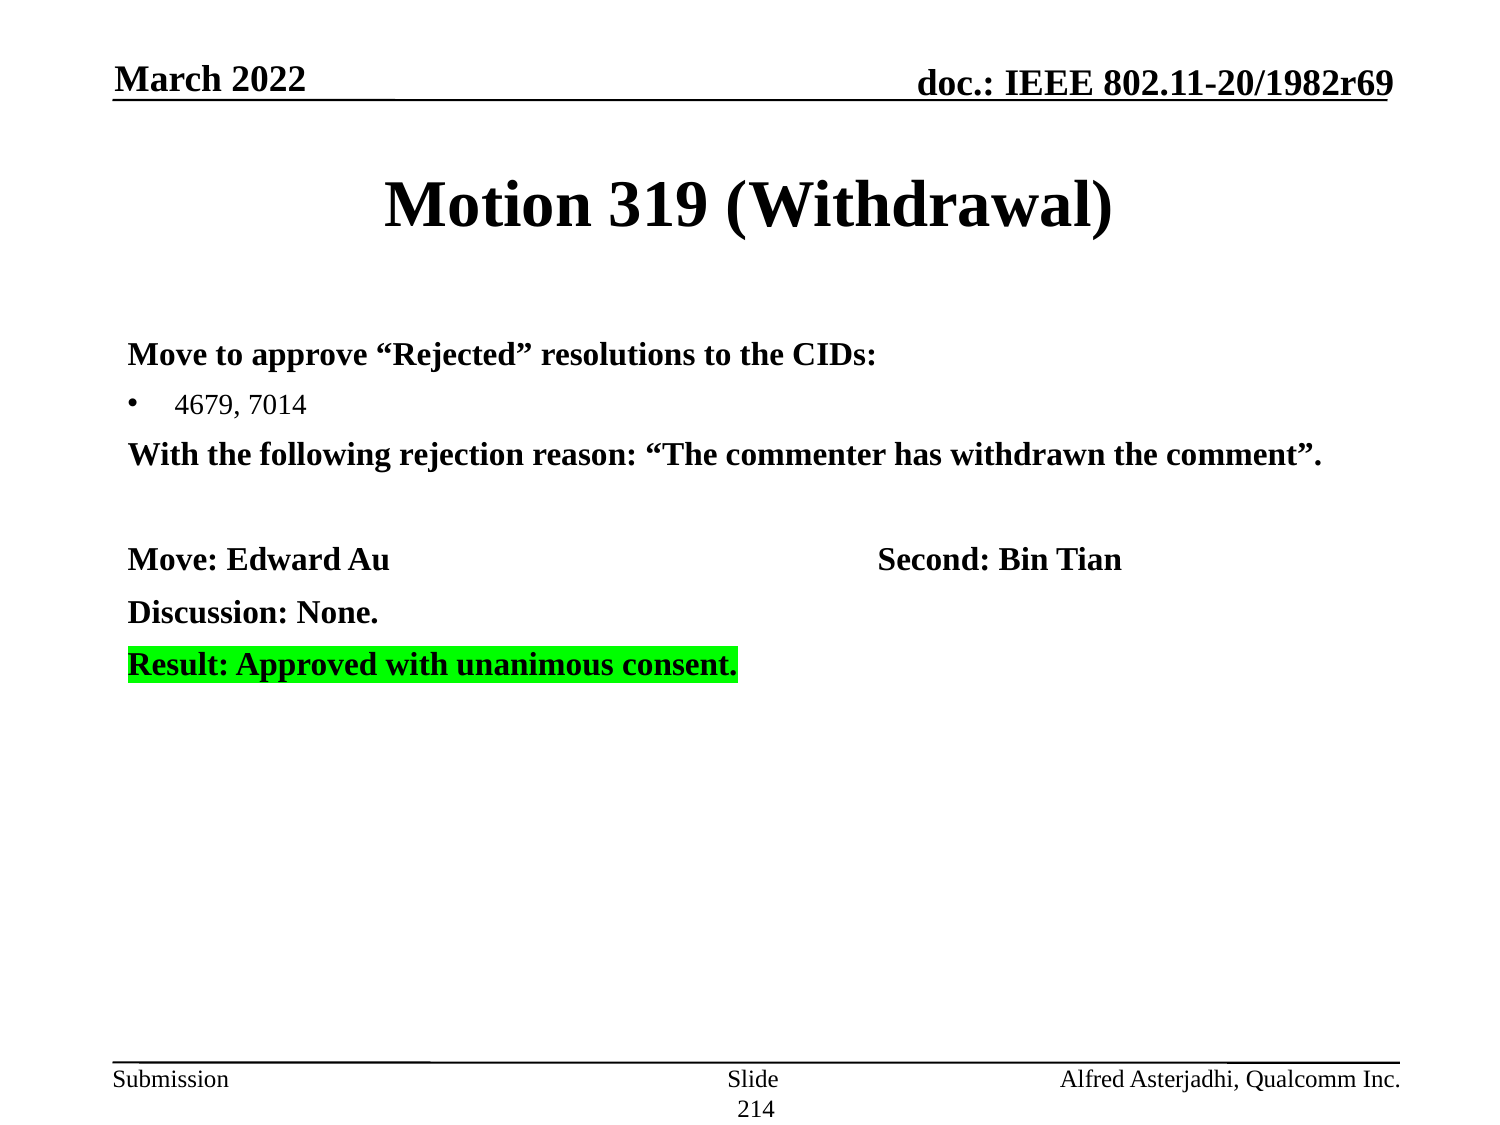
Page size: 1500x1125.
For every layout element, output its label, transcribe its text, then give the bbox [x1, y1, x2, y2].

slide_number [114, 54, 423, 100]
footer Alfred Asterjadhi, Qualcomm Inc. [878, 1061, 1402, 1093]
list Move to approve “Rejected” resolutions to the CIDs: 4679, 7014 With the following rejection reason: “The commenter has withdrawn the comment”. Move: Edward Au Second: Bin Tian Discussion: None. Result: Approved with unanimous consent. [112, 324, 1388, 1063]
title Motion 319 (Withdrawal) [112, 112, 1388, 288]
slide_number Slide 214 [712, 1061, 800, 1123]
